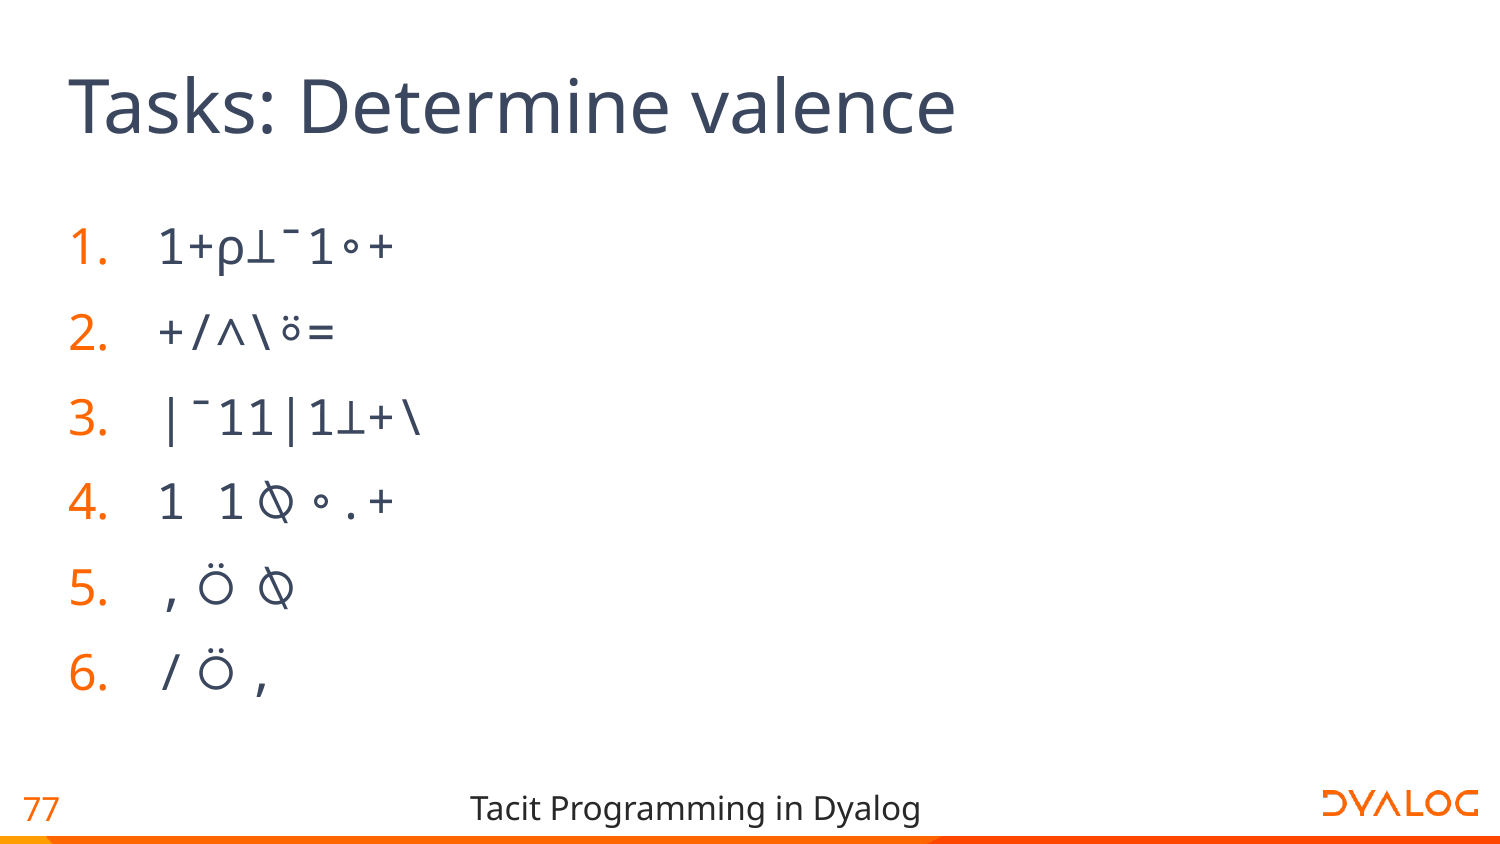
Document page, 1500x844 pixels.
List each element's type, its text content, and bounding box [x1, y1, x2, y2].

list 1+⍴⊥¯1∘+ +/∧\⍤= |¯11|1⊥+\ 1 1⍉∘.+ ,⍥⍉ /⍥, [53, 207, 1053, 740]
picture [0, 836, 1500, 844]
title Tasks: Determine valence [53, 43, 1121, 157]
picture [1323, 790, 1478, 816]
